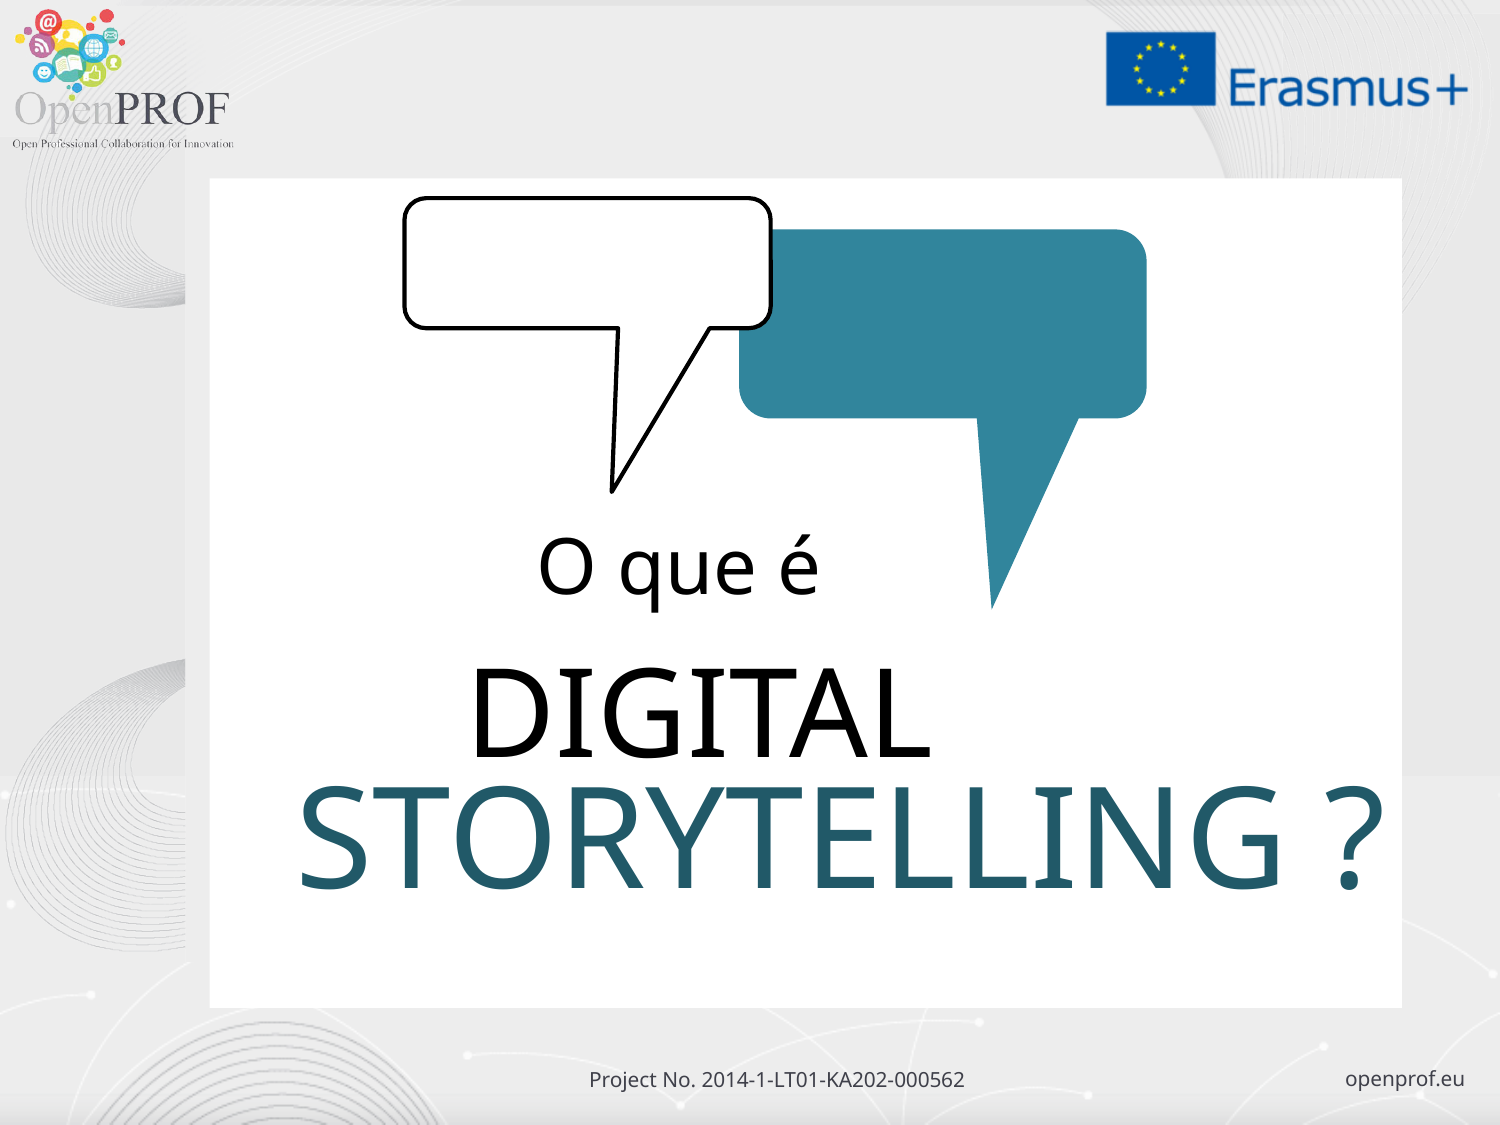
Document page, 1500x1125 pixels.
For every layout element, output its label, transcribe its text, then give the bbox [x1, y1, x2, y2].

text_box STORYTELLING ? [279, 739, 1402, 929]
text_box [209, 795, 1402, 1008]
subtitle O que é DIGITAL [142, 508, 1236, 795]
text_box [209, 178, 1402, 739]
picture [0, 0, 1500, 1125]
text_box [402, 196, 773, 494]
text_box [737, 227, 1149, 508]
